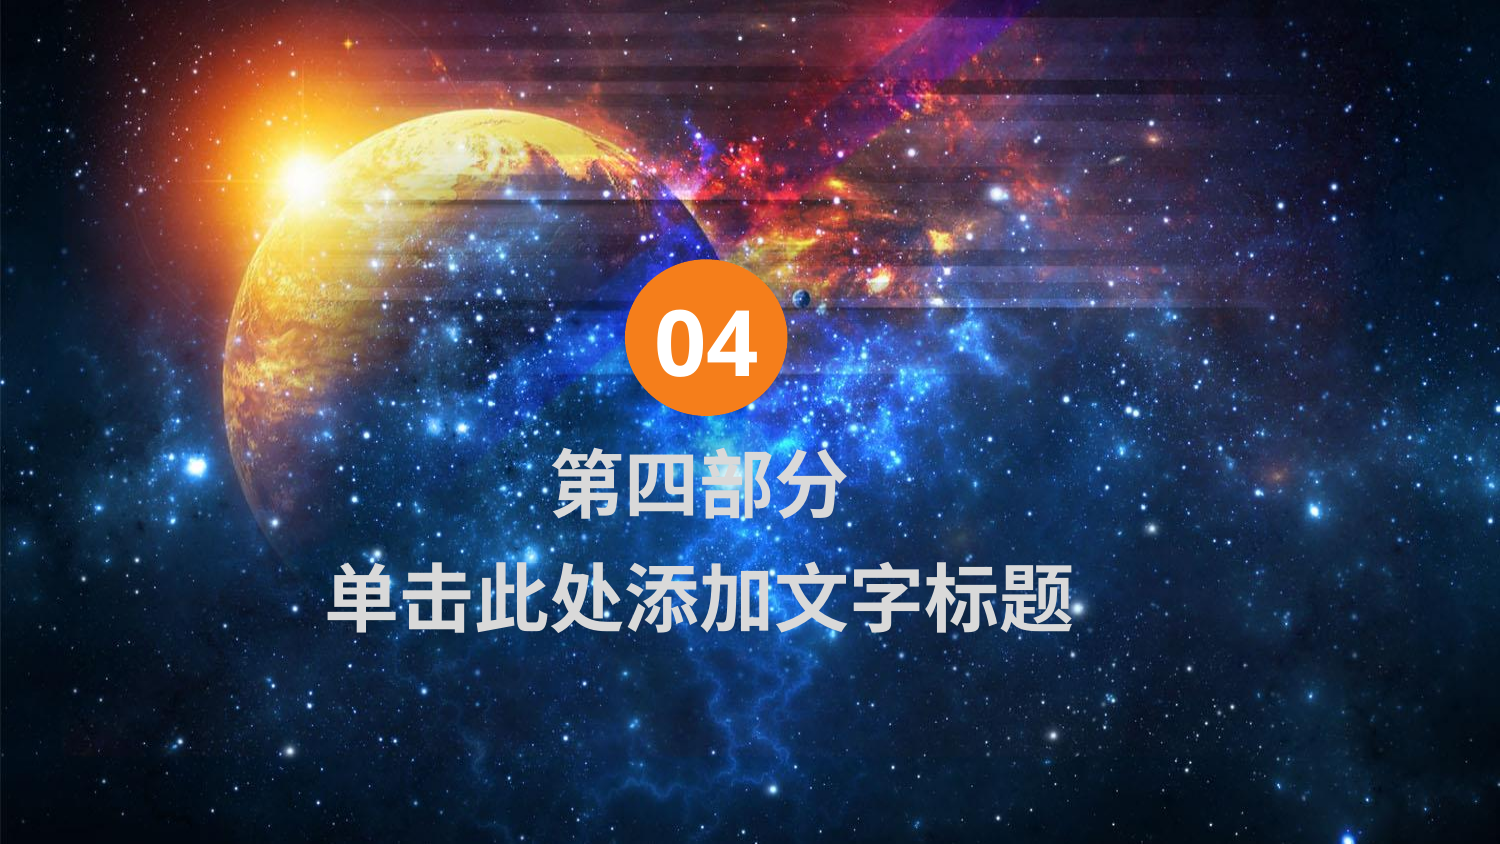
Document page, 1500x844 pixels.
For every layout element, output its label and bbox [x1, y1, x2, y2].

picture [0, 0, 1500, 844]
text_box [624, 259, 788, 417]
